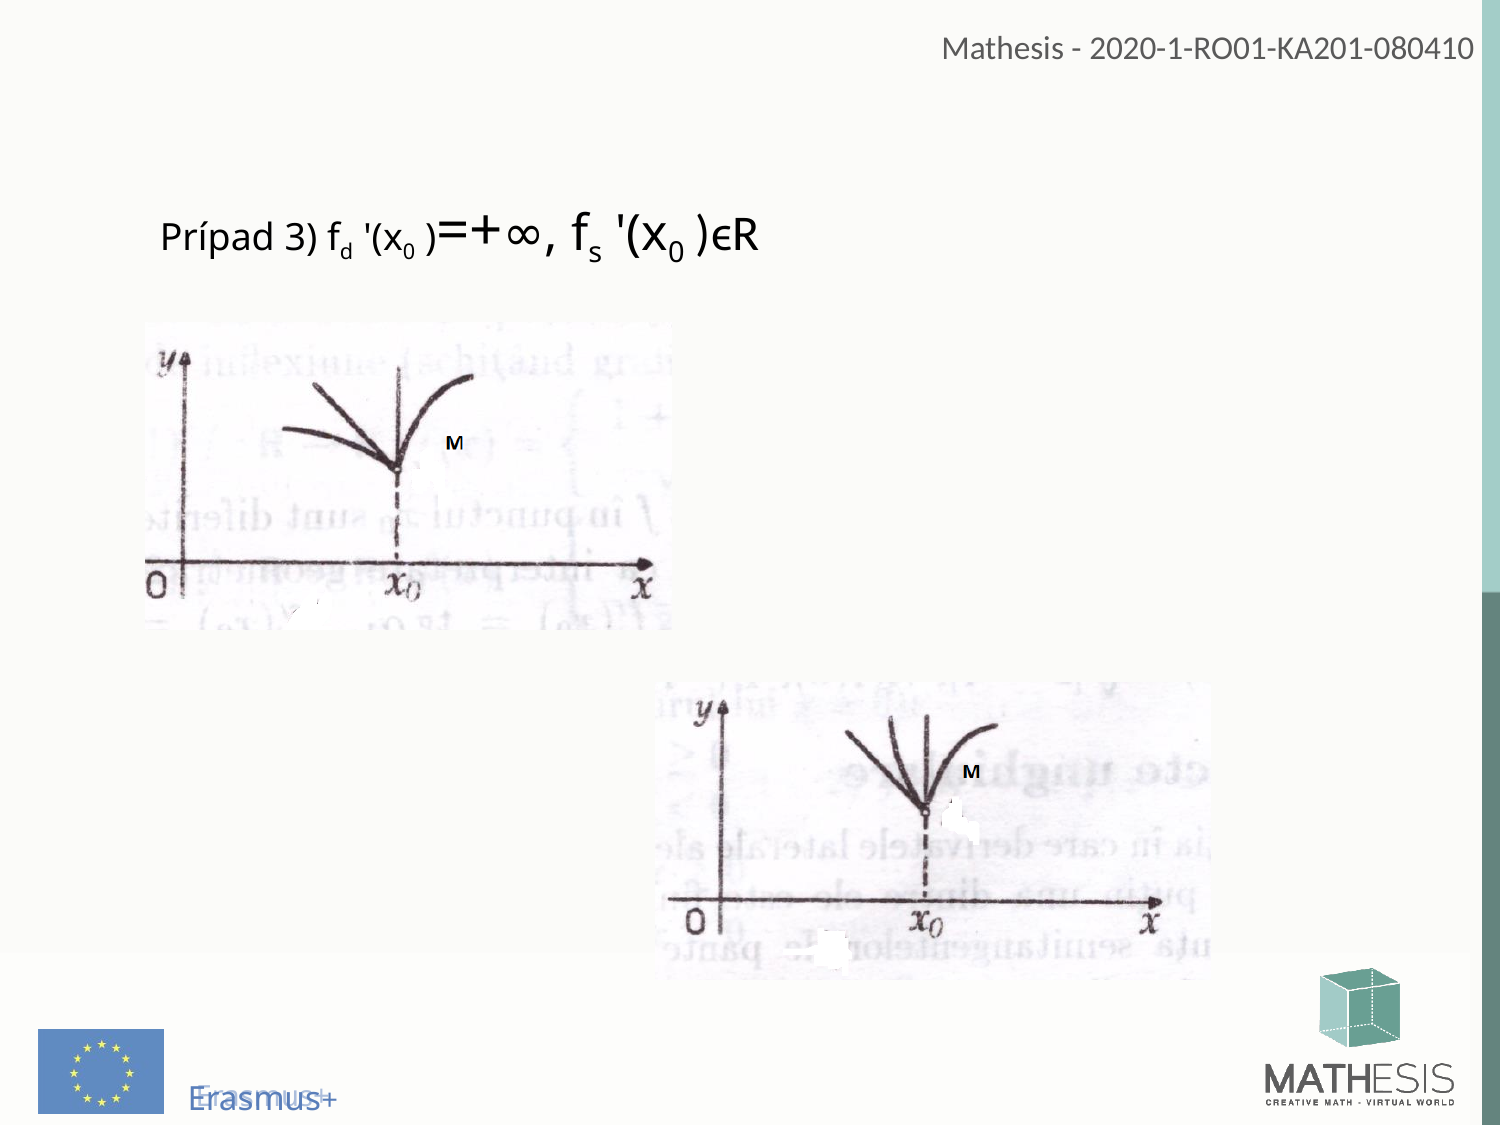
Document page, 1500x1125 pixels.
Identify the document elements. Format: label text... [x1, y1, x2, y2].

picture [655, 681, 1211, 980]
picture [144, 322, 672, 631]
text_box Prípad 3) fd '(x0 )=+∞, fs '(x0 )ϵR [145, 184, 996, 276]
